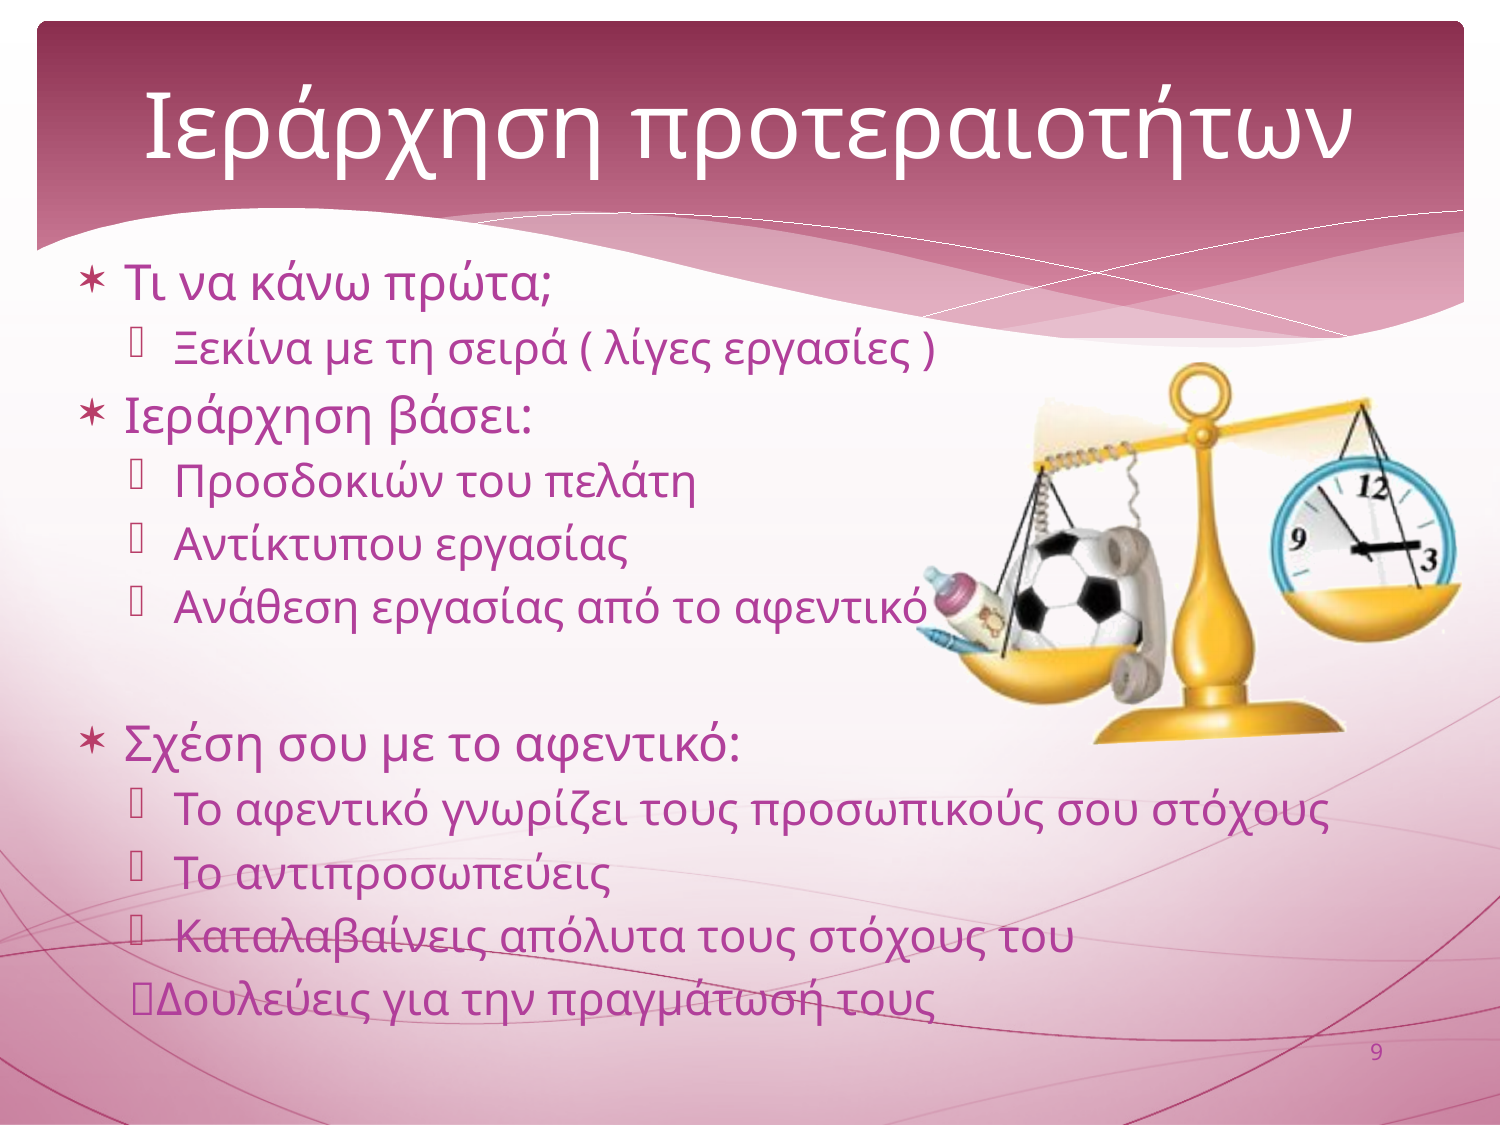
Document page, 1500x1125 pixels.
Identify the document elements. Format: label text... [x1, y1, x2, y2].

slide_number 9 [1281, 1023, 1473, 1084]
list Τι να κάνω πρώτα; Ξεκίνα με τη σειρά ( λίγες εργασίες ) Ιεράρχηση βάσει: Προσδοκιών του πελάτη Αντίκτυπου εργασίας Ανάθεση εργασίας από το αφεντικό Σχέση σου με το αφεντικό: Το αφεντικό γνωρίζει τους προσωπικούς σου στόχους Το αντιπροσωπεύεις Καταλαβαίνεις απόλυτα τους στόχους του Δουλεύεις για την πραγμάτωσή τους [64, 243, 1359, 1083]
title Ιεράρχηση προτεραιοτήτων [75, 19, 1425, 225]
picture [904, 351, 1468, 752]
